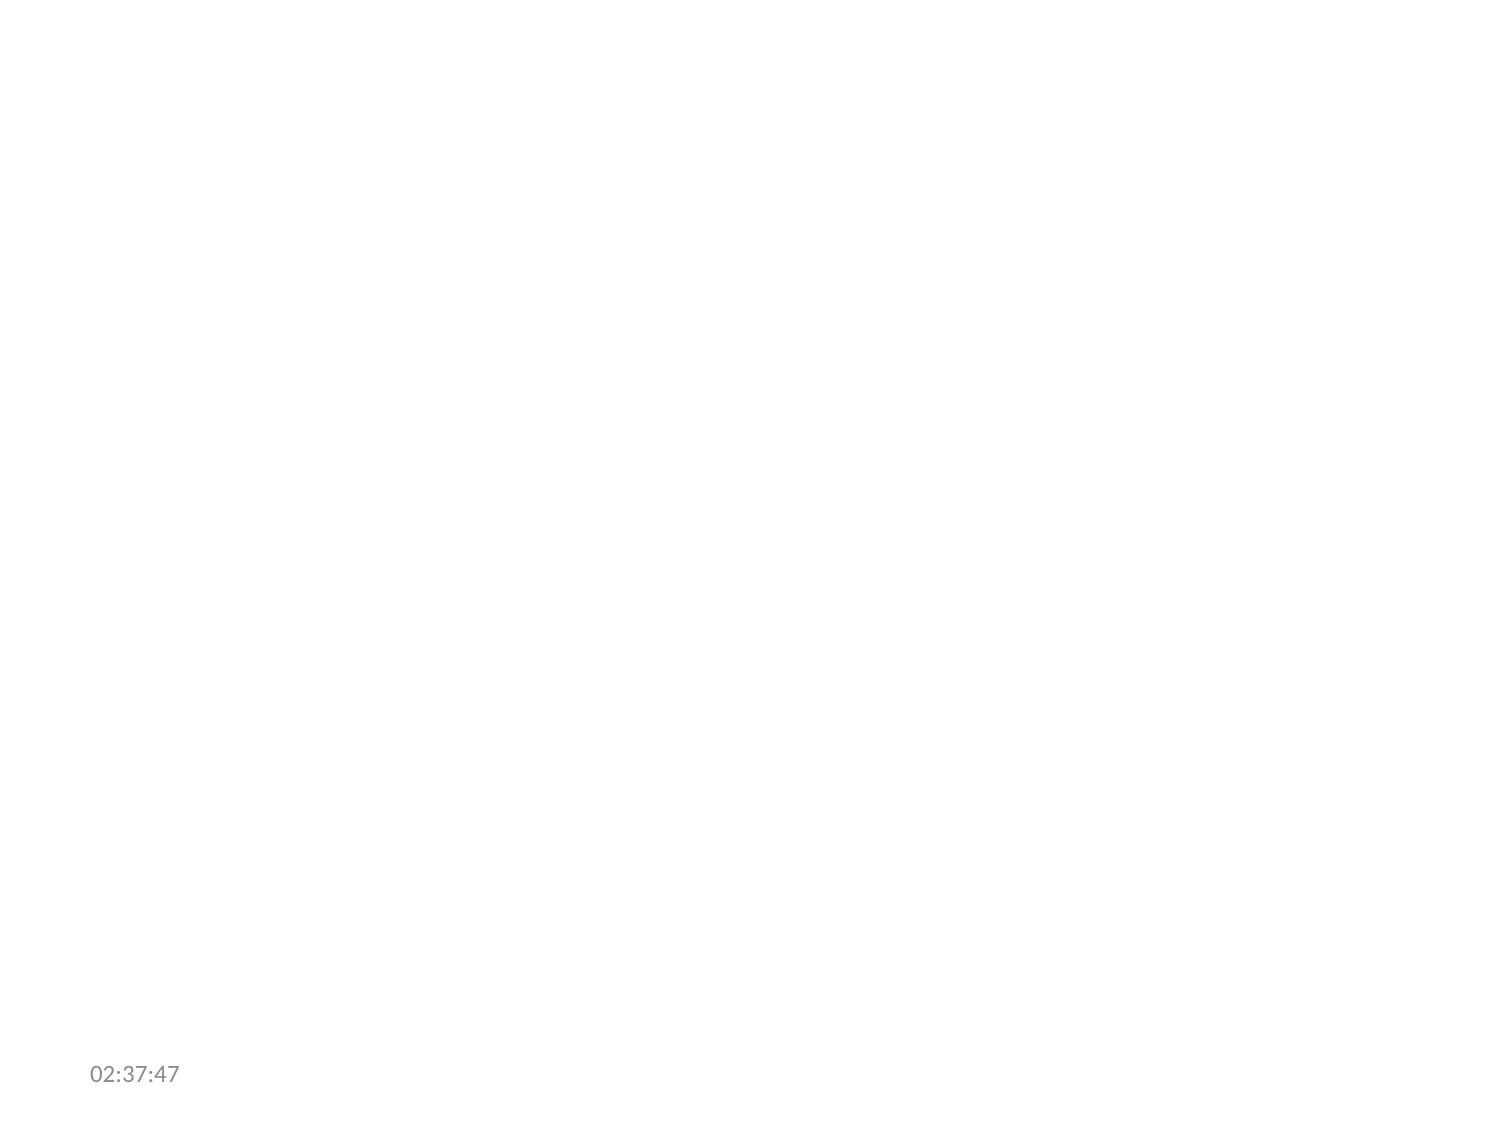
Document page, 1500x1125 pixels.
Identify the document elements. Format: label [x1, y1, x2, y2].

slide_number [75, 1042, 425, 1103]
